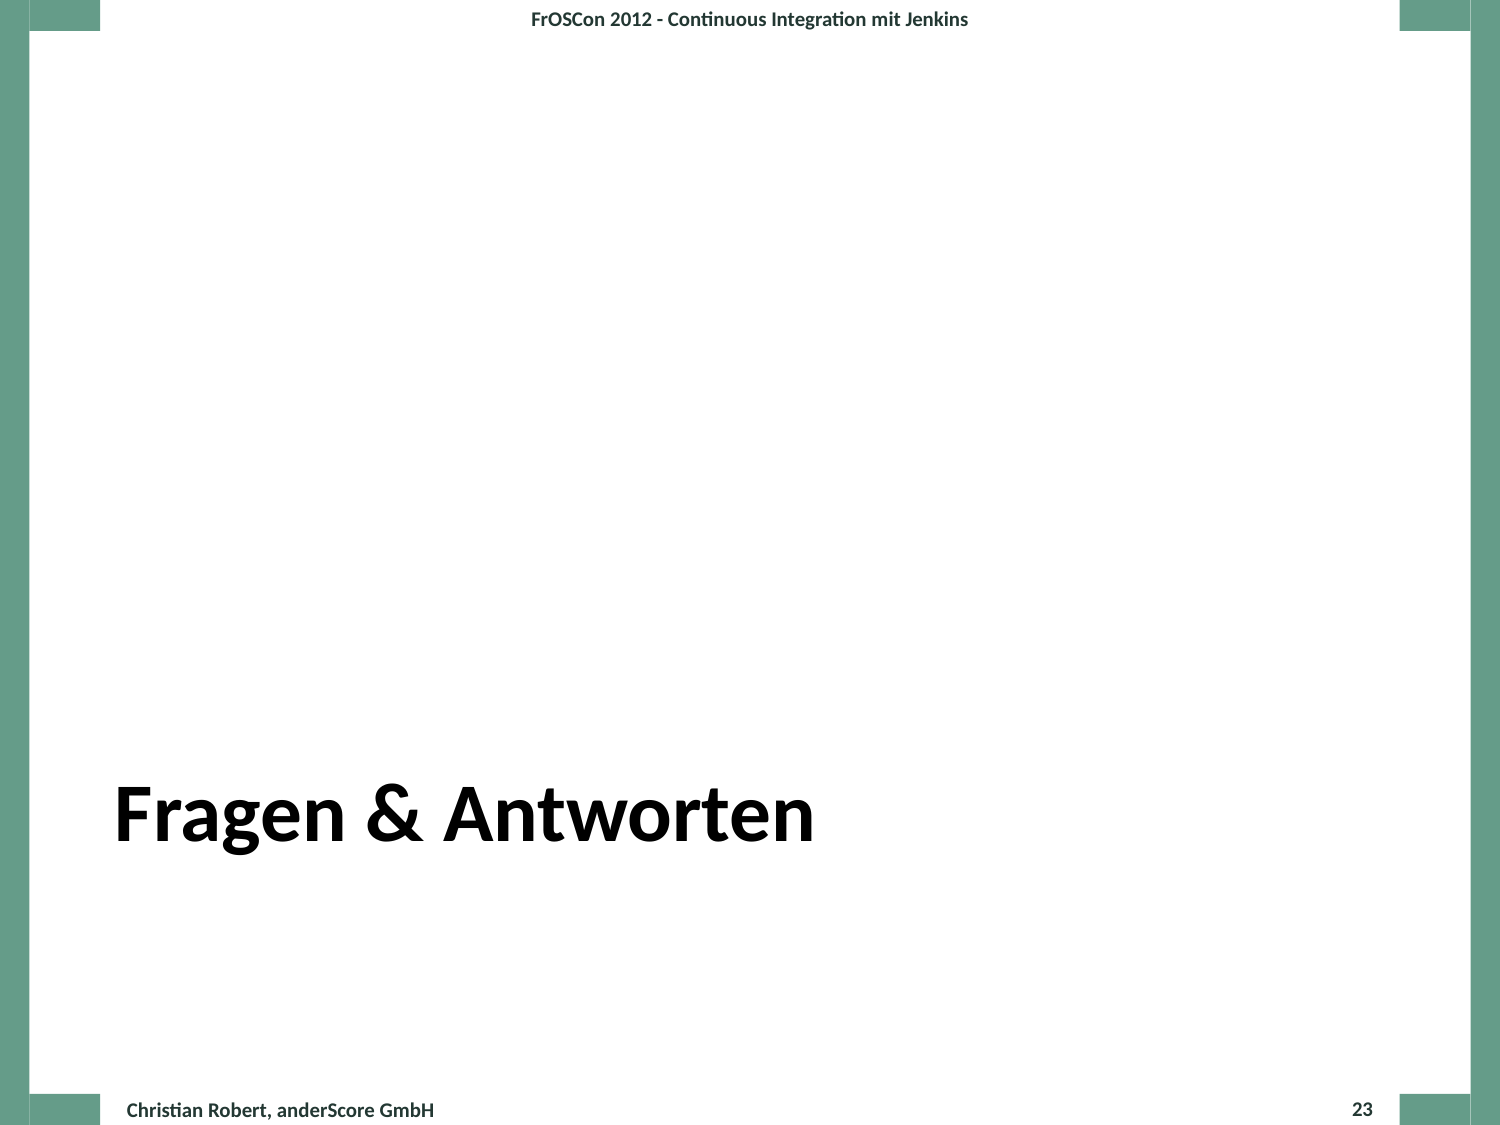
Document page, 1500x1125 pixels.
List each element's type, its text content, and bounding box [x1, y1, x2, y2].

title Fragen & Antworten [100, 750, 1400, 976]
slide_number Christian Robert, anderScore GmbH [112, 1092, 1069, 1125]
footer FrOSCon 2012 - Continuous Integration mit Jenkins [100, 2, 1400, 34]
slide_number 23 [1074, 1092, 1388, 1124]
